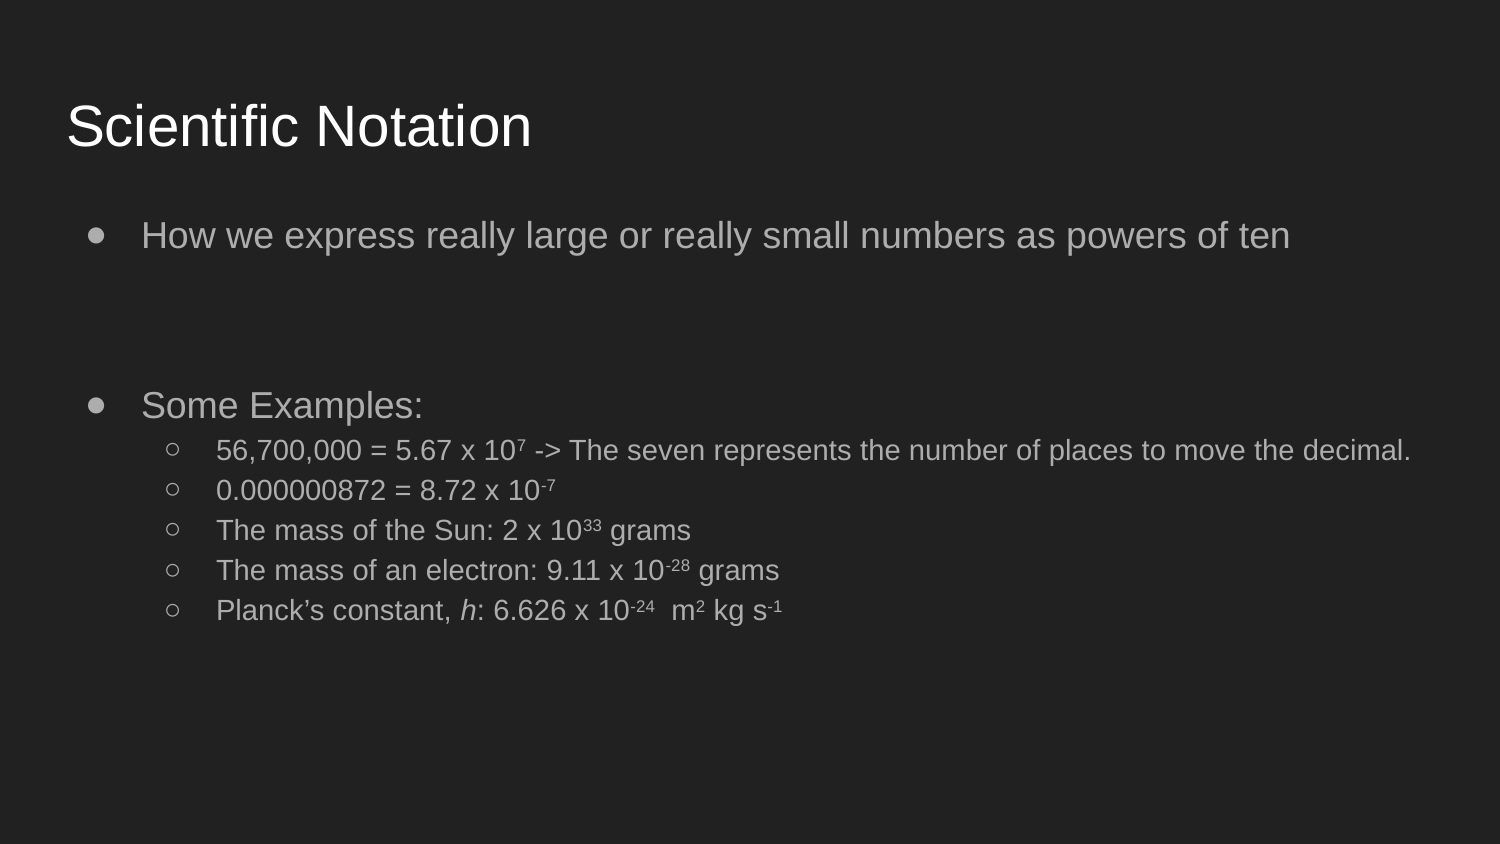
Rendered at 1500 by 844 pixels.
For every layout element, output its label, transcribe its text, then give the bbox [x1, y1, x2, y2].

title Scientific Notation [51, 72, 1449, 167]
list How we express really large or really small numbers as powers of ten Some Examples: 56,700,000 = 5.67 x 107 -> The seven represents the number of places to move the decimal. 0.000000872 = 8.72 x 10-7 The mass of the Sun: 2 x 1033 grams The mass of an electron: 9.11 x 10-28 grams Planck’s constant, h: 6.626 x 10-24 m2 kg s-1 [51, 189, 1449, 750]
